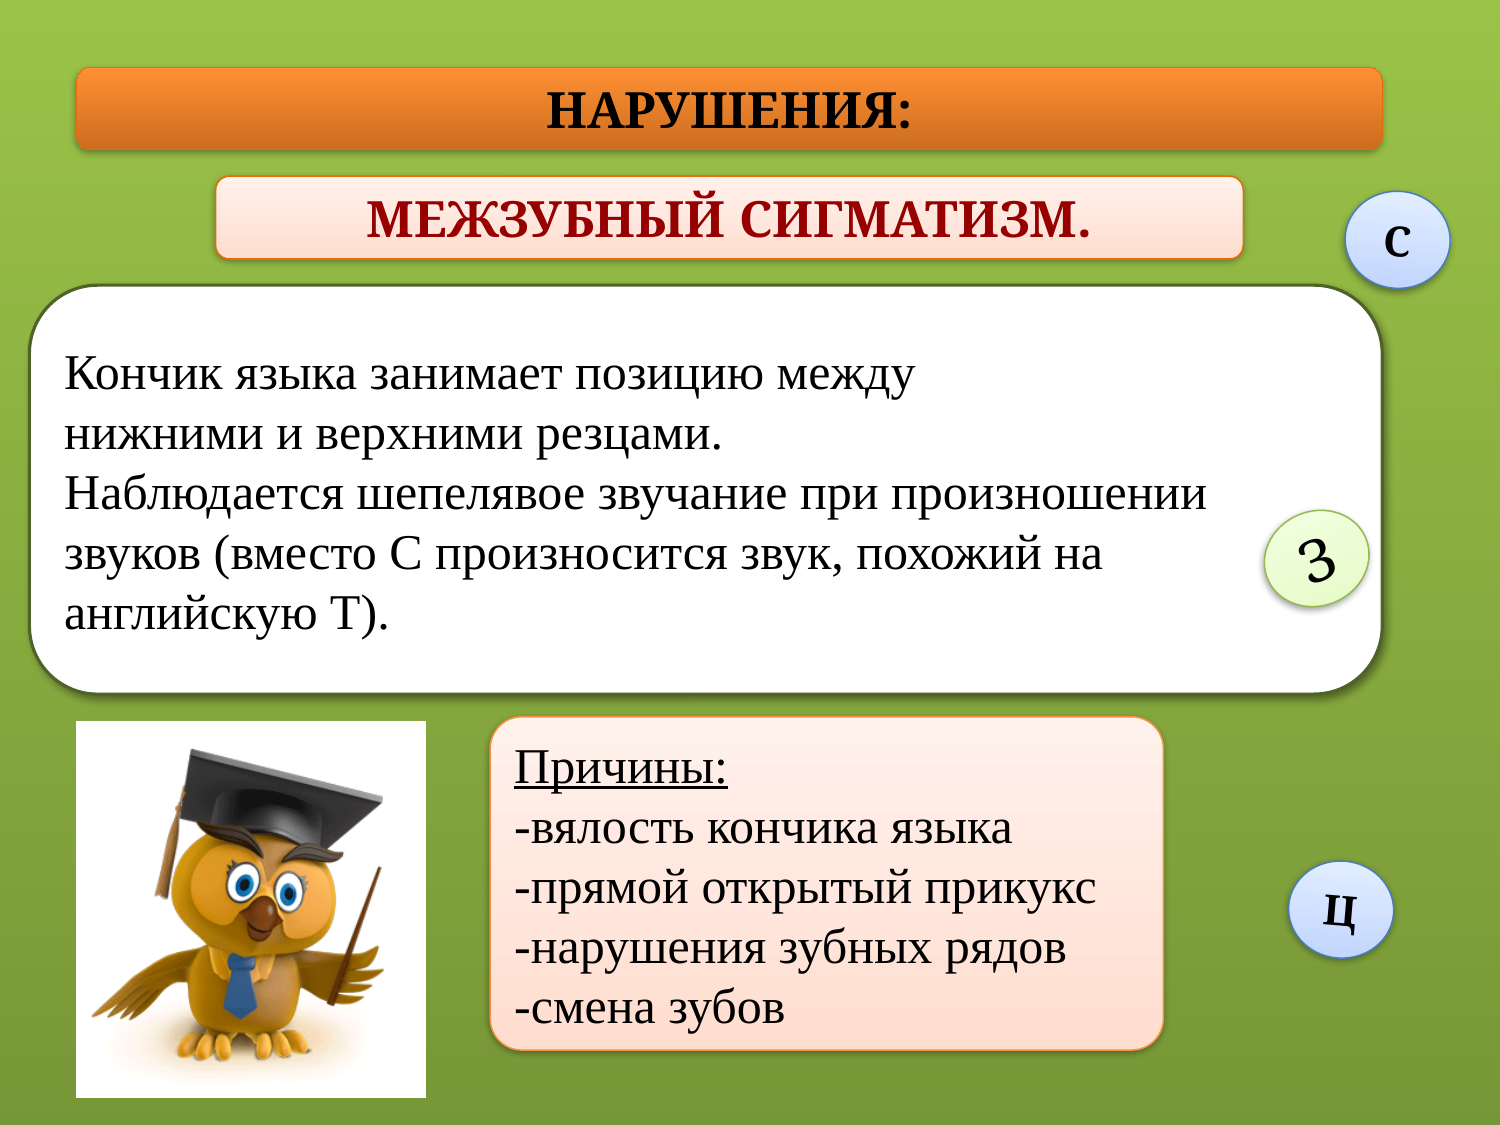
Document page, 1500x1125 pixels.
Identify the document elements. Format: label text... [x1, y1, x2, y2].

text_box МЕЖЗУБНЫЙ СИГМАТИЗМ. [214, 175, 1245, 260]
text_box С [1344, 190, 1451, 290]
text_box Кончик языка занимает позицию между нижними и верхними резцами. Наблюдается шепелявое звучание при произношении звуков (вместо С произносится звук, похожий на английскую T). [27, 283, 1385, 697]
text_box НАРУШЕНИЯ: [76, 67, 1383, 150]
text_box [0, 0, 1500, 1125]
picture [76, 721, 426, 1098]
text_box Ц [1287, 860, 1395, 959]
text_box Причины: -вялость кончика языка -прямой открытый прикукс -нарушения зубных рядов -смена зубов [489, 715, 1165, 1051]
text_box З [1263, 509, 1370, 608]
